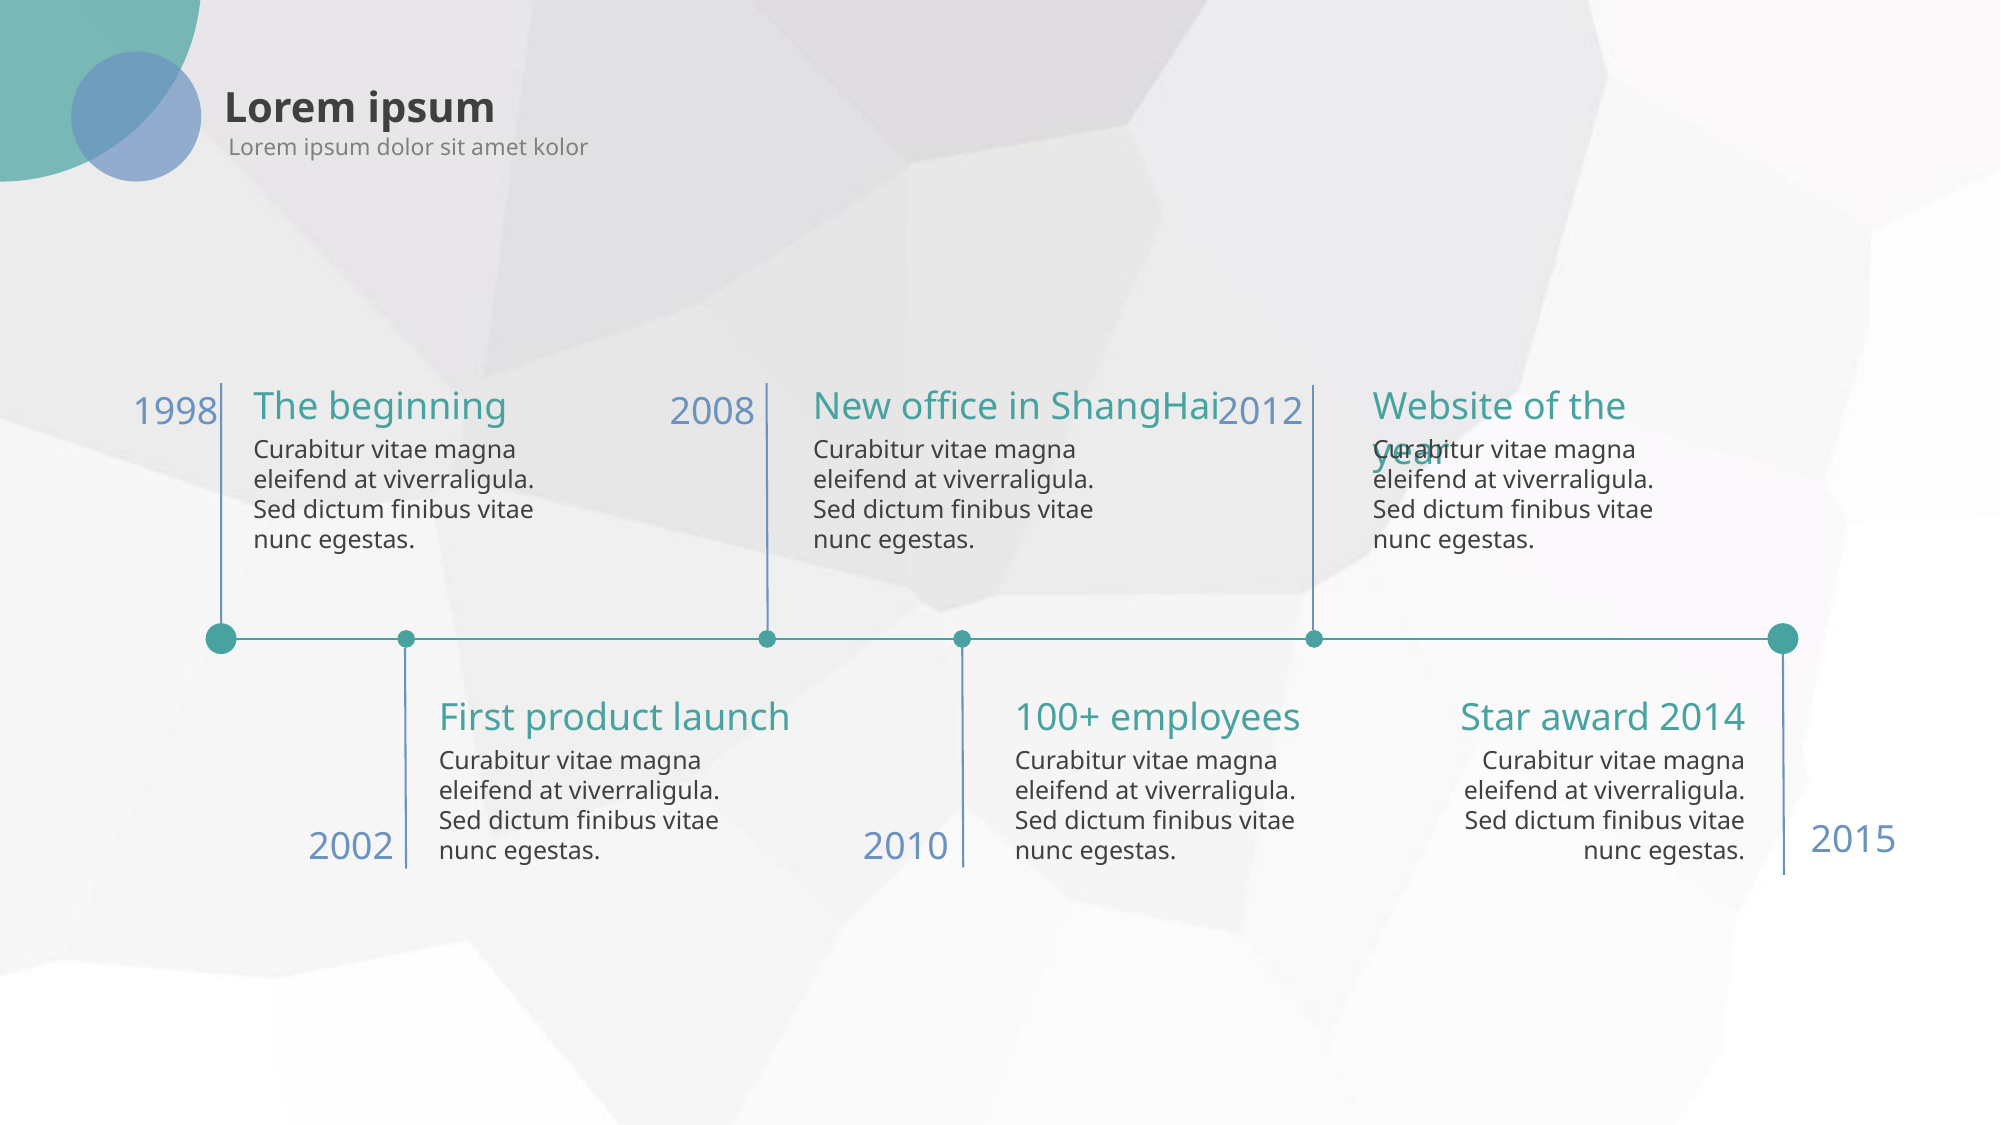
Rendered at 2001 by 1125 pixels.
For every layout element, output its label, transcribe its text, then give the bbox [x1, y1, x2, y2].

text_box Lorem ipsum dolor sit amet kolor [213, 125, 605, 168]
text_box 2015 [1795, 807, 1912, 868]
text_box Star award 2014 [1413, 685, 1761, 737]
text_box Curabitur vitae magna eleifend at viverraligula. Sed dictum finibus vitae nunc egestas. [999, 737, 1347, 872]
text_box Curabitur vitae magna eleifend at viverraligula. Sed dictum finibus vitae nunc egestas. [1413, 737, 1761, 872]
text_box [396, 639, 417, 649]
text_box [396, 628, 416, 638]
text_box Website of the year [1358, 374, 1725, 480]
text_box [204, 622, 238, 656]
text_box 2008 [654, 379, 771, 440]
text_box 100+ employees [999, 685, 1391, 745]
text_box The beginning [238, 374, 599, 435]
text_box 1998 [117, 379, 234, 440]
text_box Curabitur vitae magna eleifend at viverraligula. Sed dictum finibus vitae nunc egestas. [798, 426, 1145, 561]
text_box 2002 [293, 814, 410, 875]
text_box Curabitur vitae magna eleifend at viverraligula. Sed dictum finibus vitae nunc egestas. [238, 426, 586, 561]
text_box [757, 629, 777, 638]
picture [0, 0, 2001, 1125]
text_box [0, 0, 202, 183]
text_box First product launch [423, 685, 815, 745]
text_box [1766, 622, 1800, 655]
text_box [952, 639, 973, 649]
text_box Curabitur vitae magna eleifend at viverraligula. Sed dictum finibus vitae nunc egestas. [1358, 426, 1705, 561]
text_box Lorem ipsum [209, 73, 511, 139]
text_box [1304, 639, 1325, 649]
text_box Curabitur vitae magna eleifend at viverraligula. Sed dictum finibus vitae nunc egestas. [423, 737, 771, 872]
text_box 2012 [1203, 379, 1319, 440]
text_box New office in ShangHai [798, 374, 1269, 435]
text_box 2010 [848, 814, 964, 875]
text_box [952, 628, 972, 638]
text_box [1304, 628, 1324, 638]
text_box [757, 639, 778, 649]
text_box [70, 50, 203, 183]
